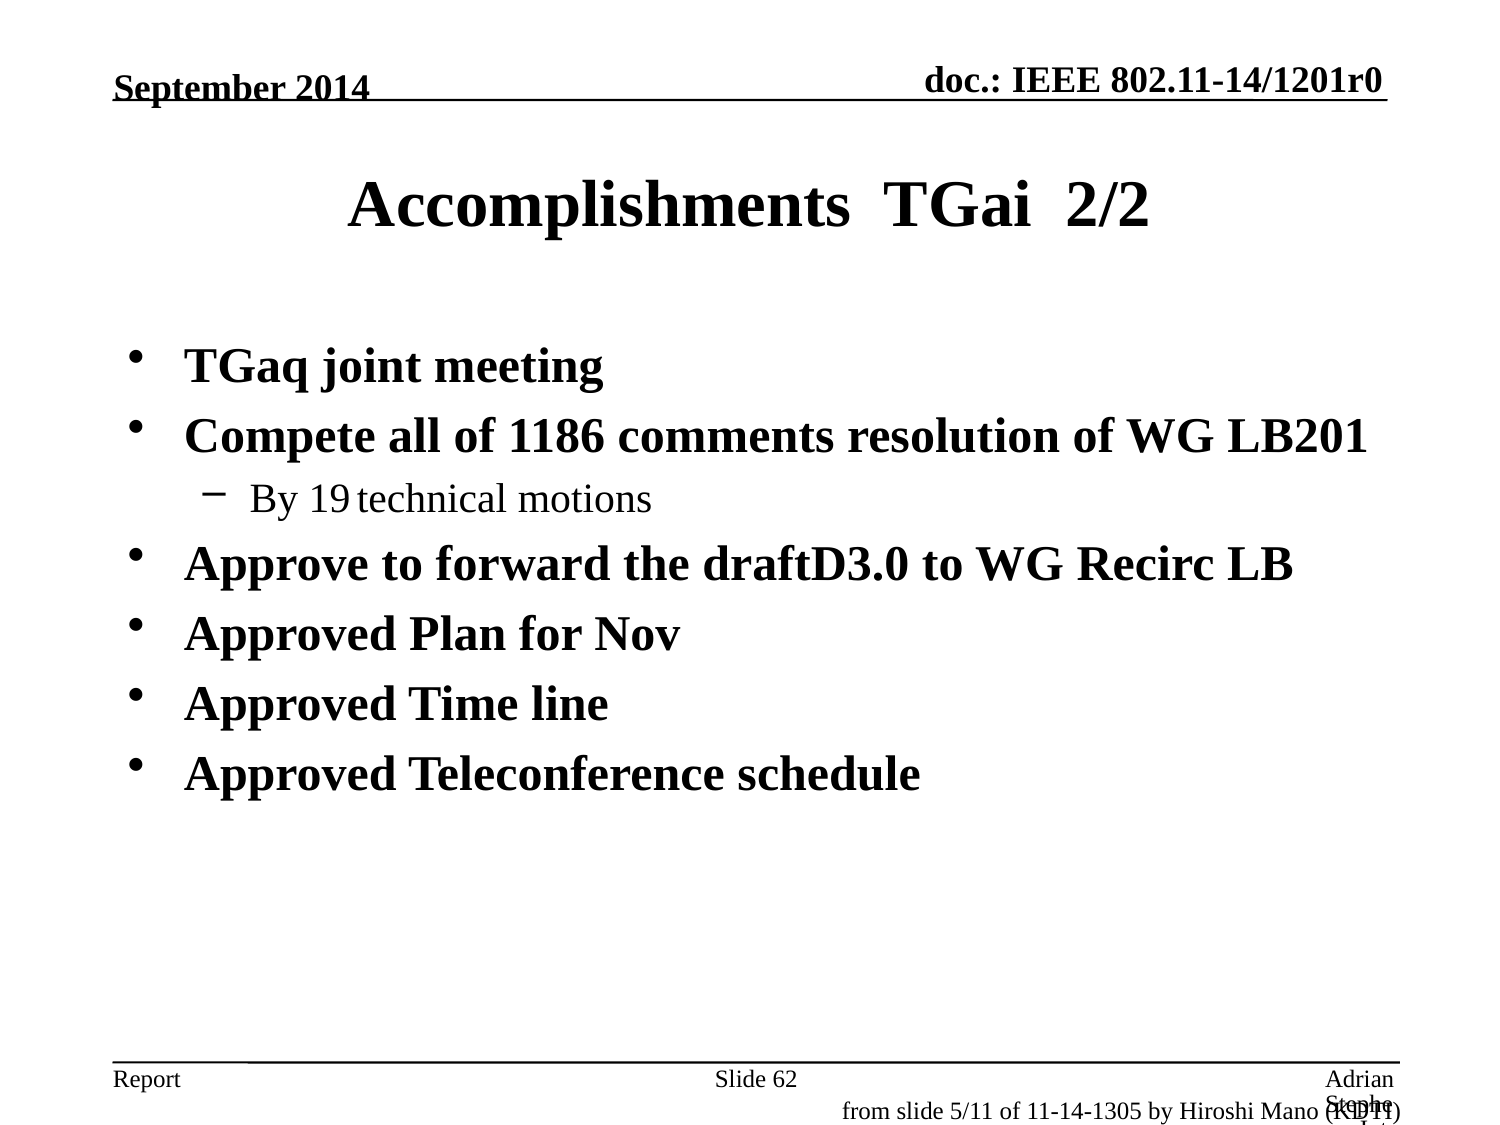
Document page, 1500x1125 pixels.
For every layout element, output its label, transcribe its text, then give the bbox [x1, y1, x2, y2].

slide_number Slide 62 [712, 1061, 800, 1087]
title Accomplishments TGai 2/2 [112, 112, 1388, 288]
list TGaq joint meeting Compete all of 1186 comments resolution of WG LB201 By 19 technical motions Approve to forward the draftD3.0 to WG Recirc LB Approved Plan for Nov Approved Time line Approved Teleconference schedule [112, 324, 1388, 1000]
text_box from slide 5/11 of 11-14-1305 by Hiroshi Mano (KDTI) [343, 1087, 1417, 1125]
text_box September 2014 [113, 62, 371, 108]
footer Adrian Stephens, Intel Corporation [1324, 1061, 1402, 1087]
